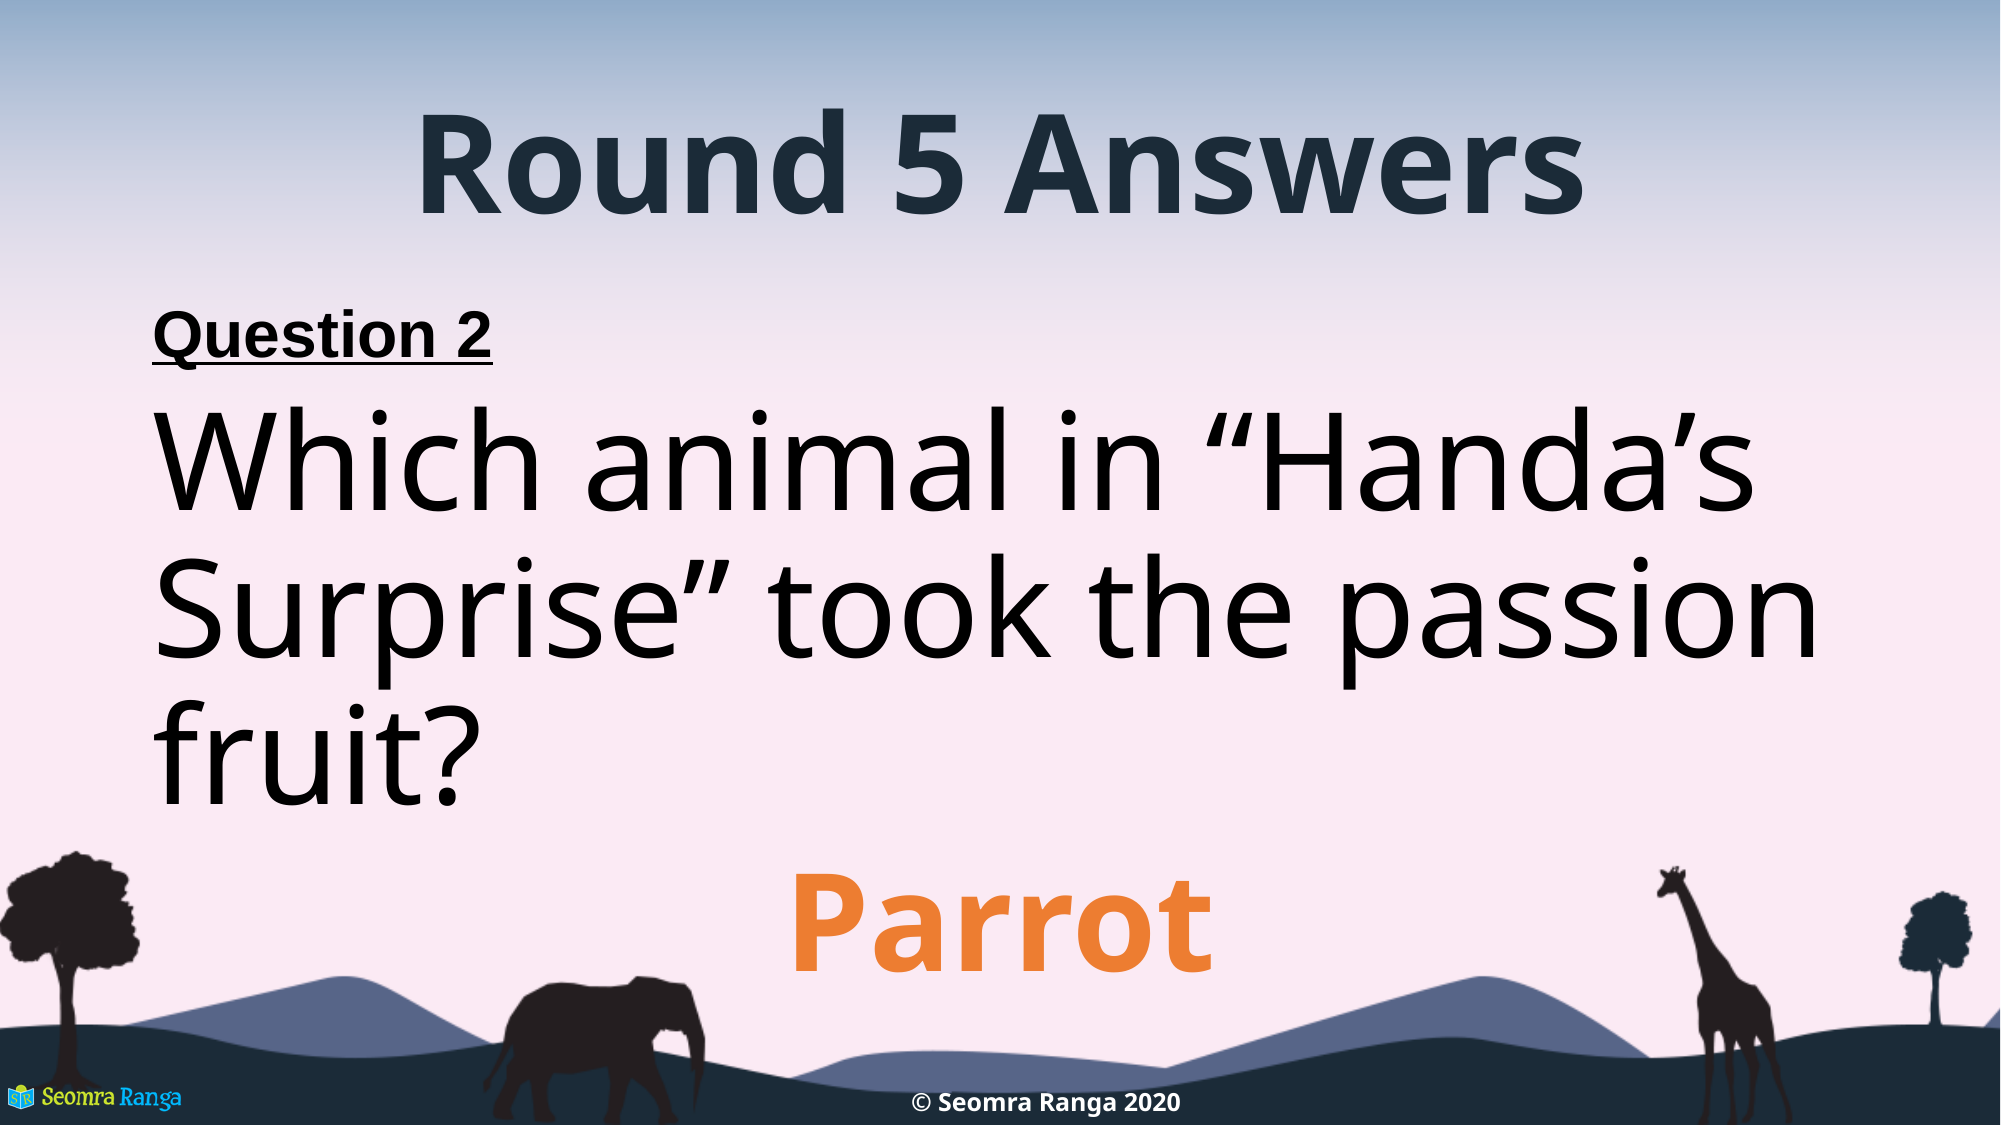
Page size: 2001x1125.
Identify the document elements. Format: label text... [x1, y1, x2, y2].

list Question 2 Which animal in “Handa’s Surprise” took the passion fruit? Parrot [137, 293, 1863, 1014]
text_box © Seomra Ranga 2020 www.seomraranga.com [762, 1079, 1330, 1125]
picture [0, 0, 2001, 1125]
title Round 5 Answers [137, 59, 1863, 278]
